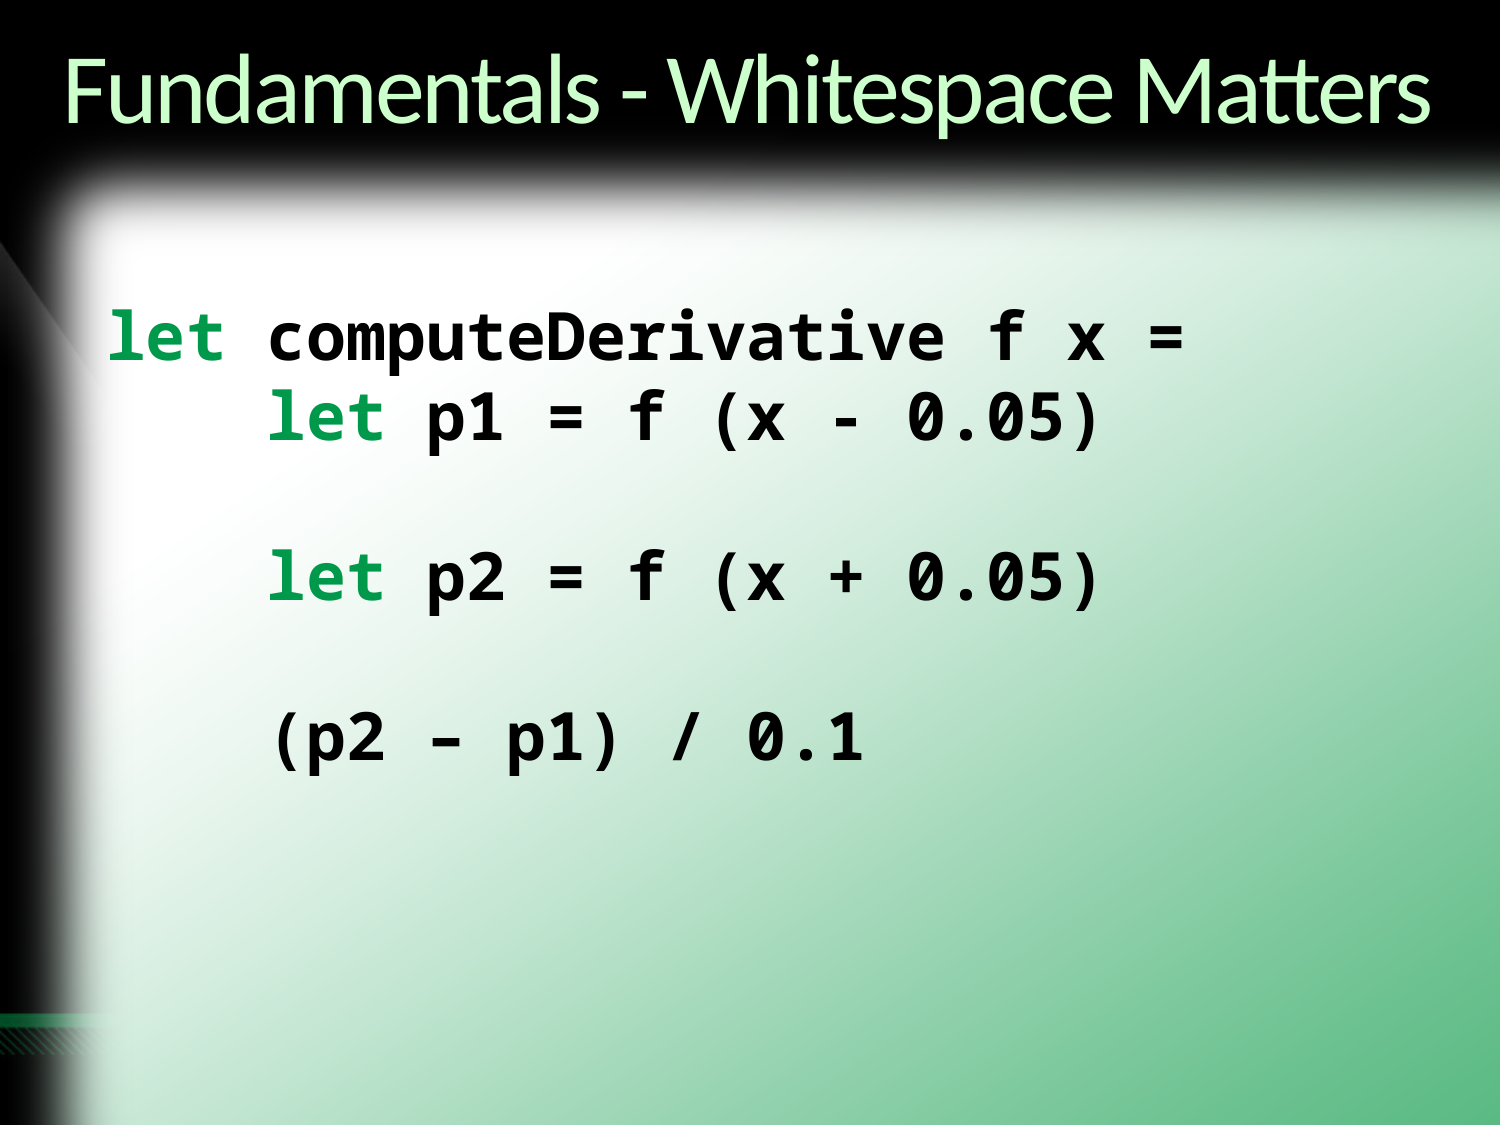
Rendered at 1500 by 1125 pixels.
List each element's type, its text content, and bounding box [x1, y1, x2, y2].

picture [0, 0, 1500, 1125]
list let computeDerivative f x = let p1 = f (x - 0.05) let p2 = f (x + 0.05) (p2 – p1) / 0.1 [106, 214, 1433, 537]
title Fundamentals - Whitespace Matters [62, 37, 1438, 147]
